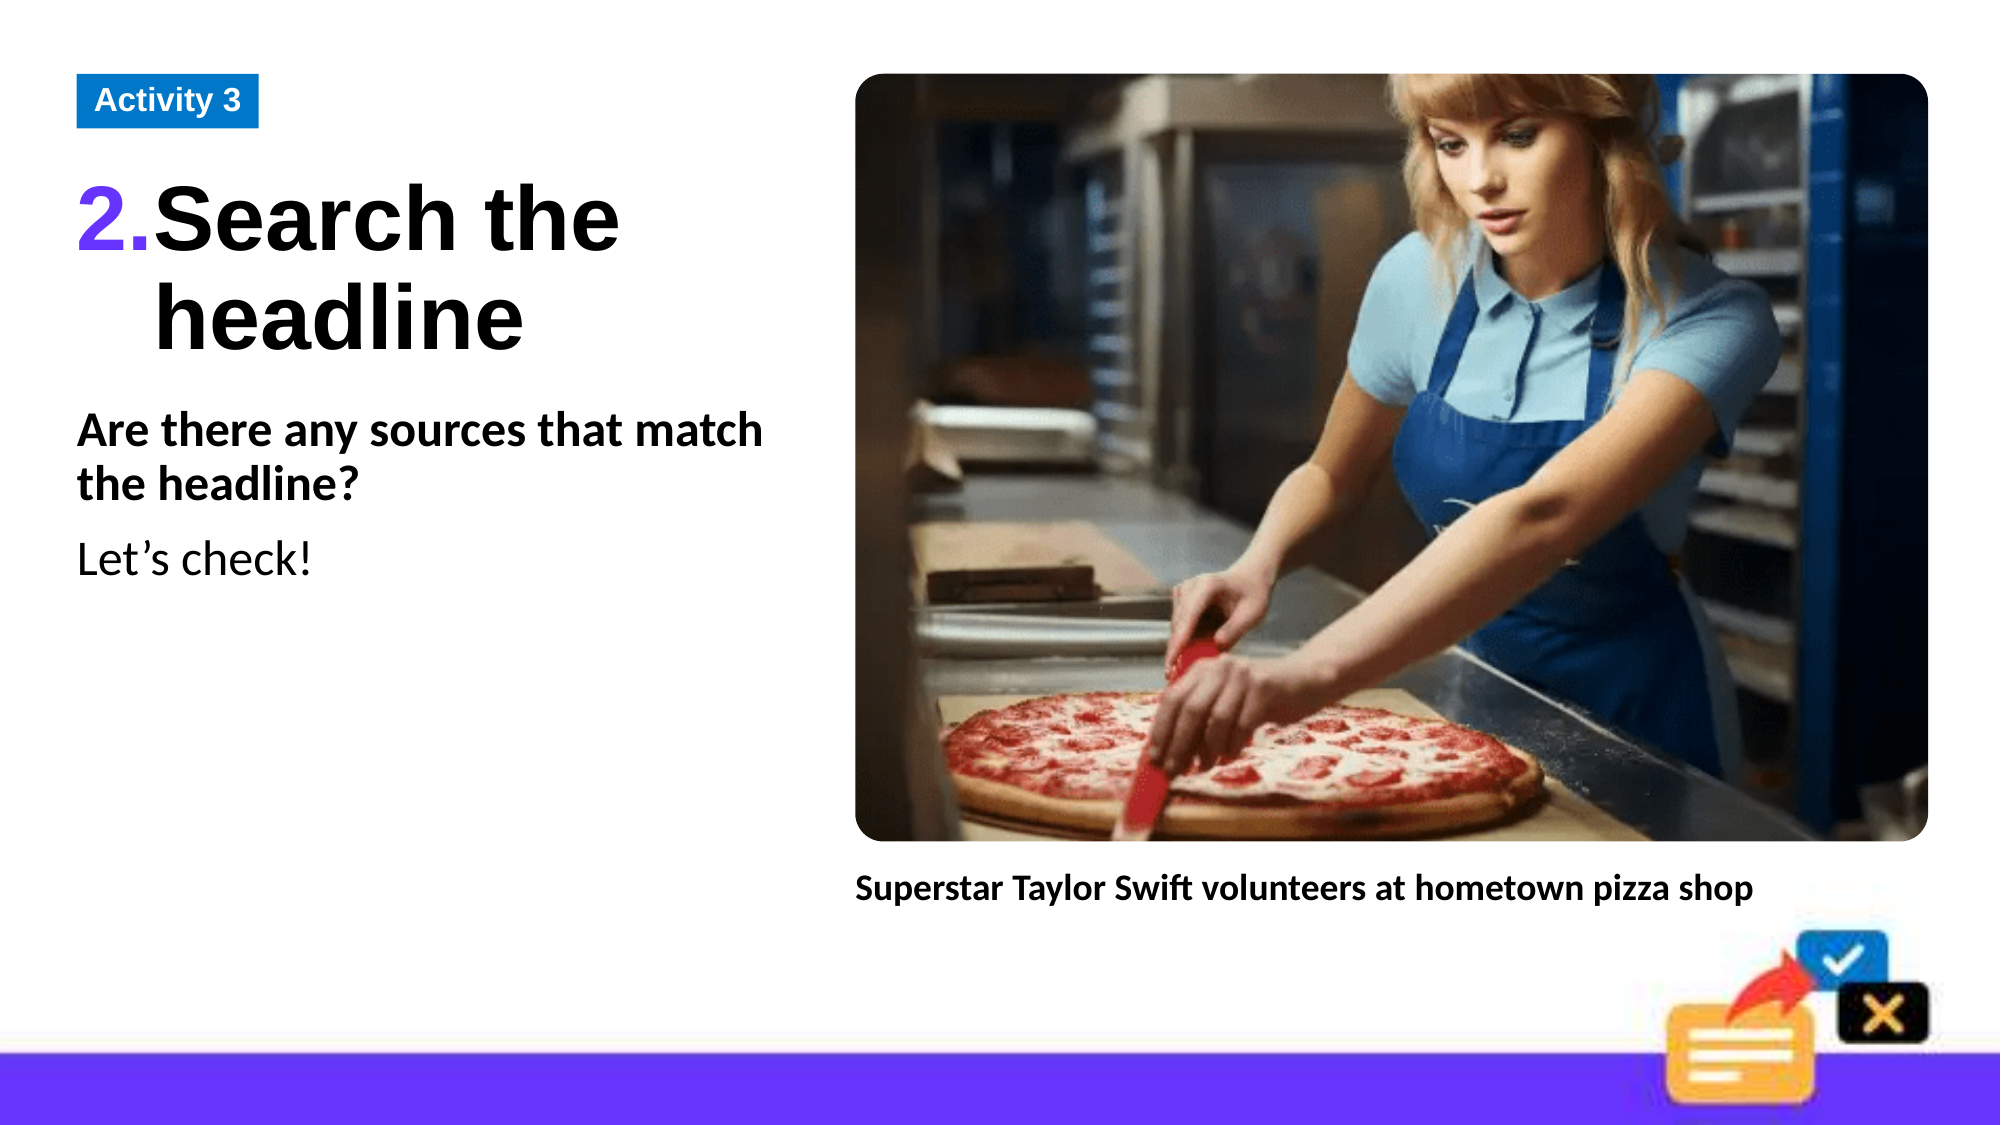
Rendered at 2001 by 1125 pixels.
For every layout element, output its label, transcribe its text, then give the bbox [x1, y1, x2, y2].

text_box Search the headline [76, 171, 716, 383]
text_box Are there any sources that match the headline? Let’s check! [76, 403, 800, 944]
text_box Superstar Taylor Swift volunteers at hometown pizza shop [855, 862, 1793, 943]
picture [0, 0, 2000, 1125]
text_box Activity 3 [76, 73, 259, 129]
